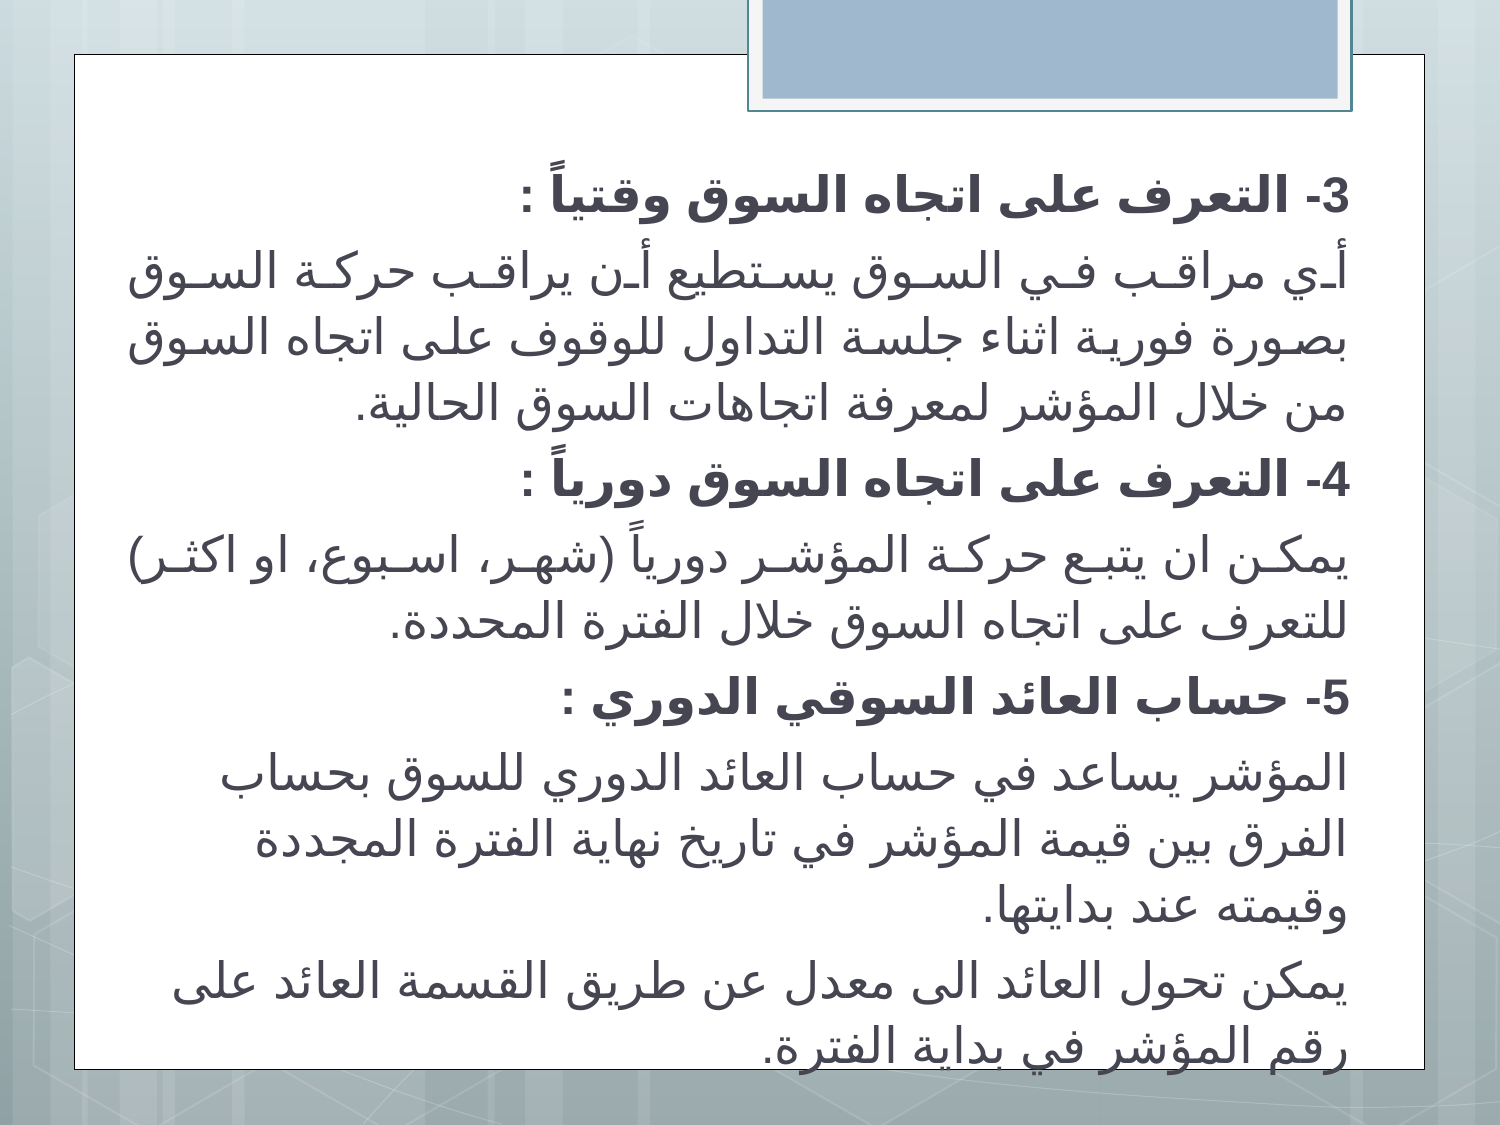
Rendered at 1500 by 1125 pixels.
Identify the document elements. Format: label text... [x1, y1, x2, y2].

list 3- التعرف على اتجاه السوق وقتياً : أي مراقب في السوق يستطيع أن يراقب حركة السوق بصورة فورية اثناء جلسة التداول للوقوف على اتجاه السوق من خلال المؤشر لمعرفة اتجاهات السوق الحالية. 4- التعرف على اتجاه السوق دورياً : يمكن ان يتبع حركة المؤشر دورياً (شهر، اسبوع، او اكثر) للتعرف على اتجاه السوق خلال الفترة المحددة. 5- حساب العائد السوقي الدوري : المؤشر يساعد في حساب العائد الدوري للسوق بحساب الفرق بين قيمة المؤشر في تاريخ نهاية الفترة المجددة وقيمته عند بدايتها. يمكن تحول العائد الى معدل عن طريق القسمة العائد على رقم المؤشر في بداية الفترة. [112, 149, 1376, 1024]
